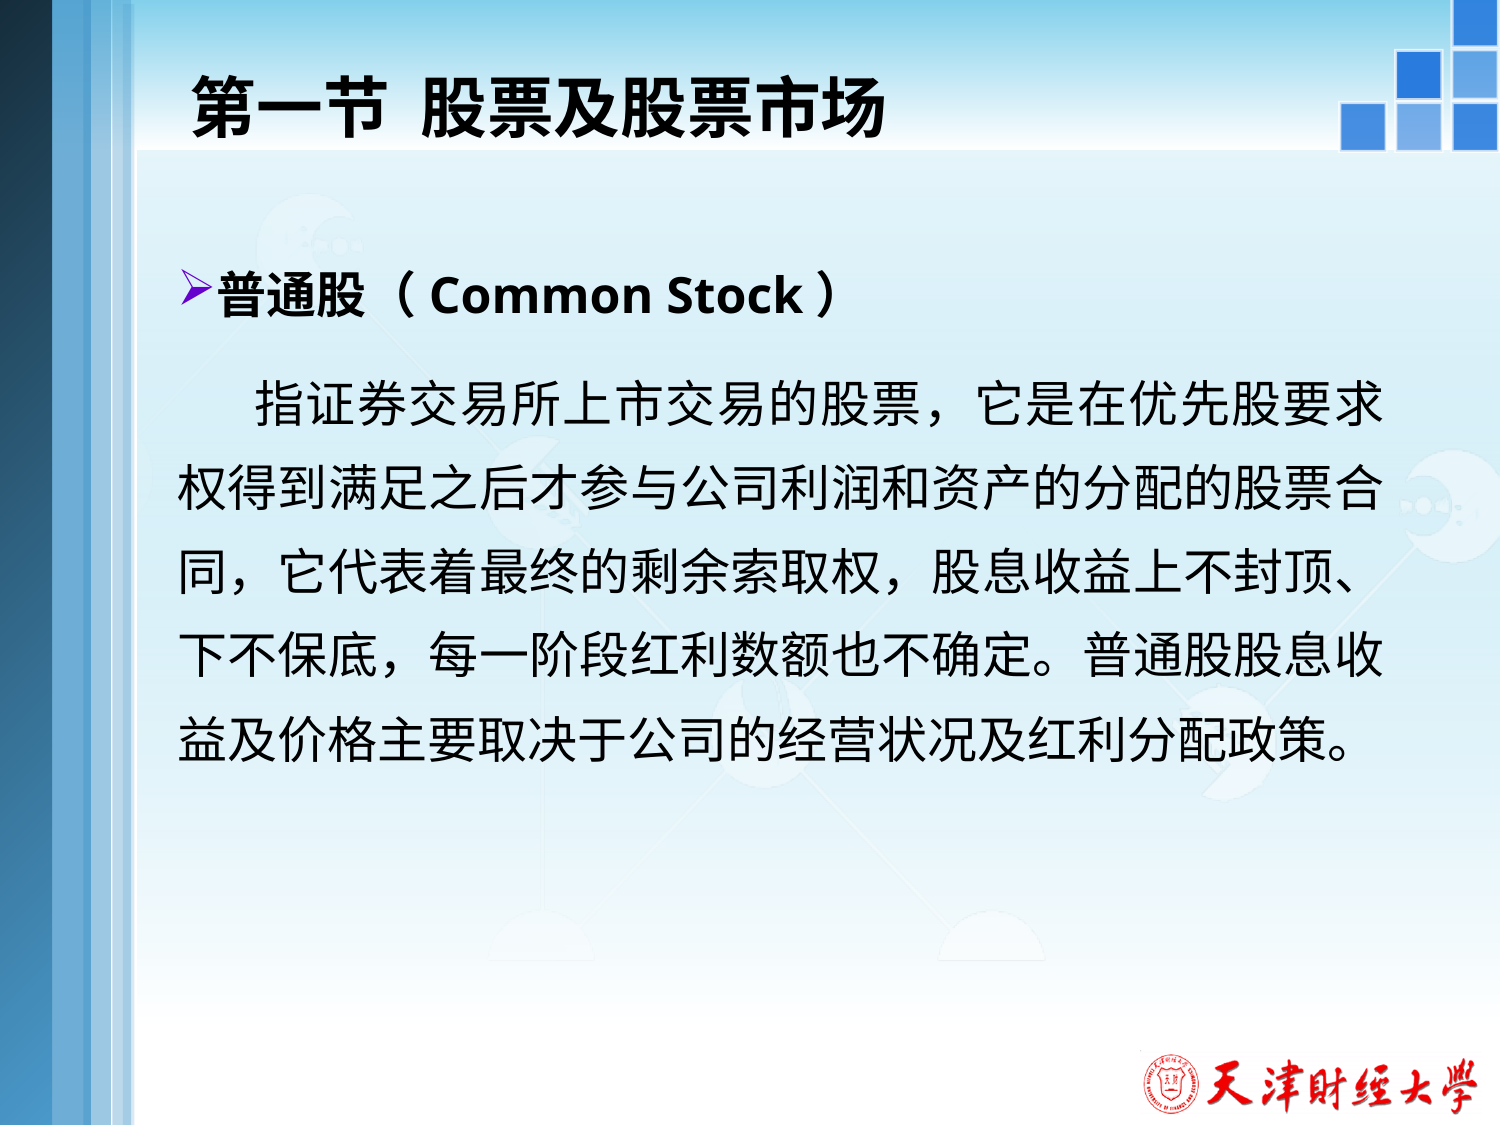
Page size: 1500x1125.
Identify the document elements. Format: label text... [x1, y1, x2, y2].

picture [132, 150, 1500, 965]
text_box 普通股（Common Stock） 指证券交易所上市交易的股票，它是在优先股要求权得到满足之后才参与公司利润和资产的分配的股票合同，它代表着最终的剩余索取权，股息收益上不封顶、下不保底，每一阶段红利数额也不确定。普通股股息收益及价格主要取决于公司的经营状况及红利分配政策。 [162, 231, 1400, 776]
picture [1131, 1049, 1500, 1119]
title 第一节 股票及股票市场 [174, 75, 1175, 138]
